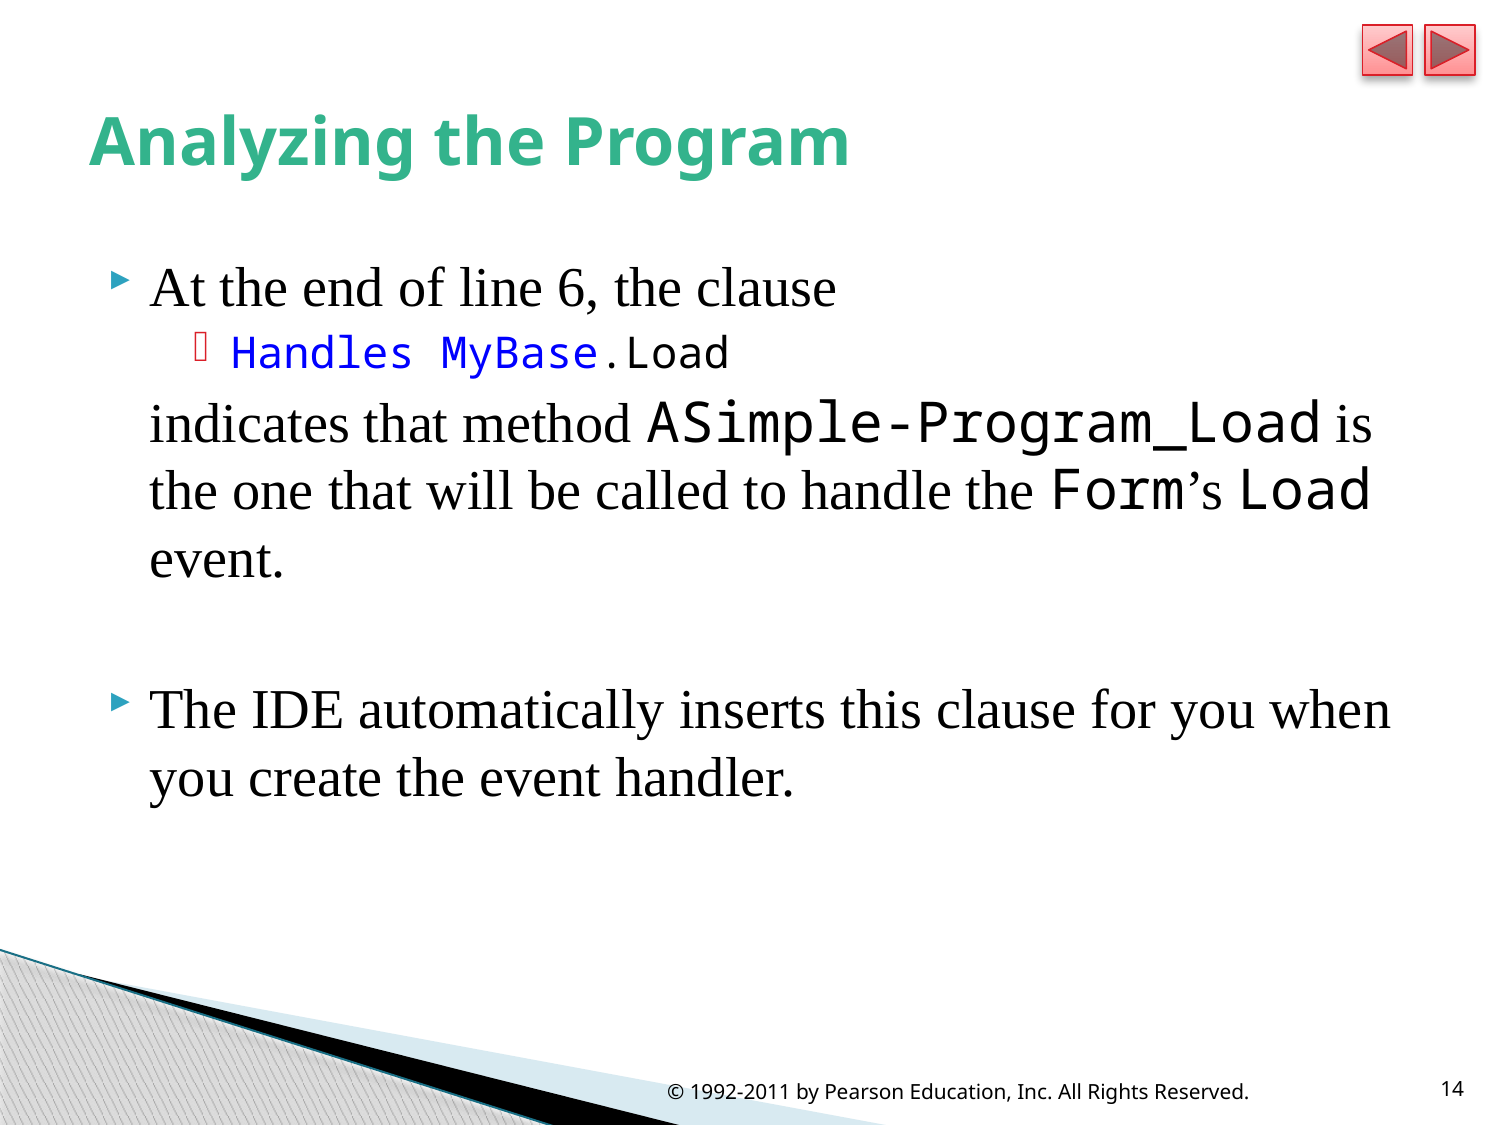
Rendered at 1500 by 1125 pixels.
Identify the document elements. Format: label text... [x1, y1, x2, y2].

slide_number 14 [1418, 1051, 1479, 1112]
footer © 1992-2011 by Pearson Education, Inc. All Rights Reserved. [612, 1051, 1305, 1112]
title Analyzing the Program [75, 45, 1425, 233]
list At the end of line 6, the clause Handles MyBase.Load indicates that method ASimple-Program_Load is the one that will be called to handle the Form’s Load event. The IDE automatically inserts this clause for you when you create the event handler. [74, 242, 1426, 986]
